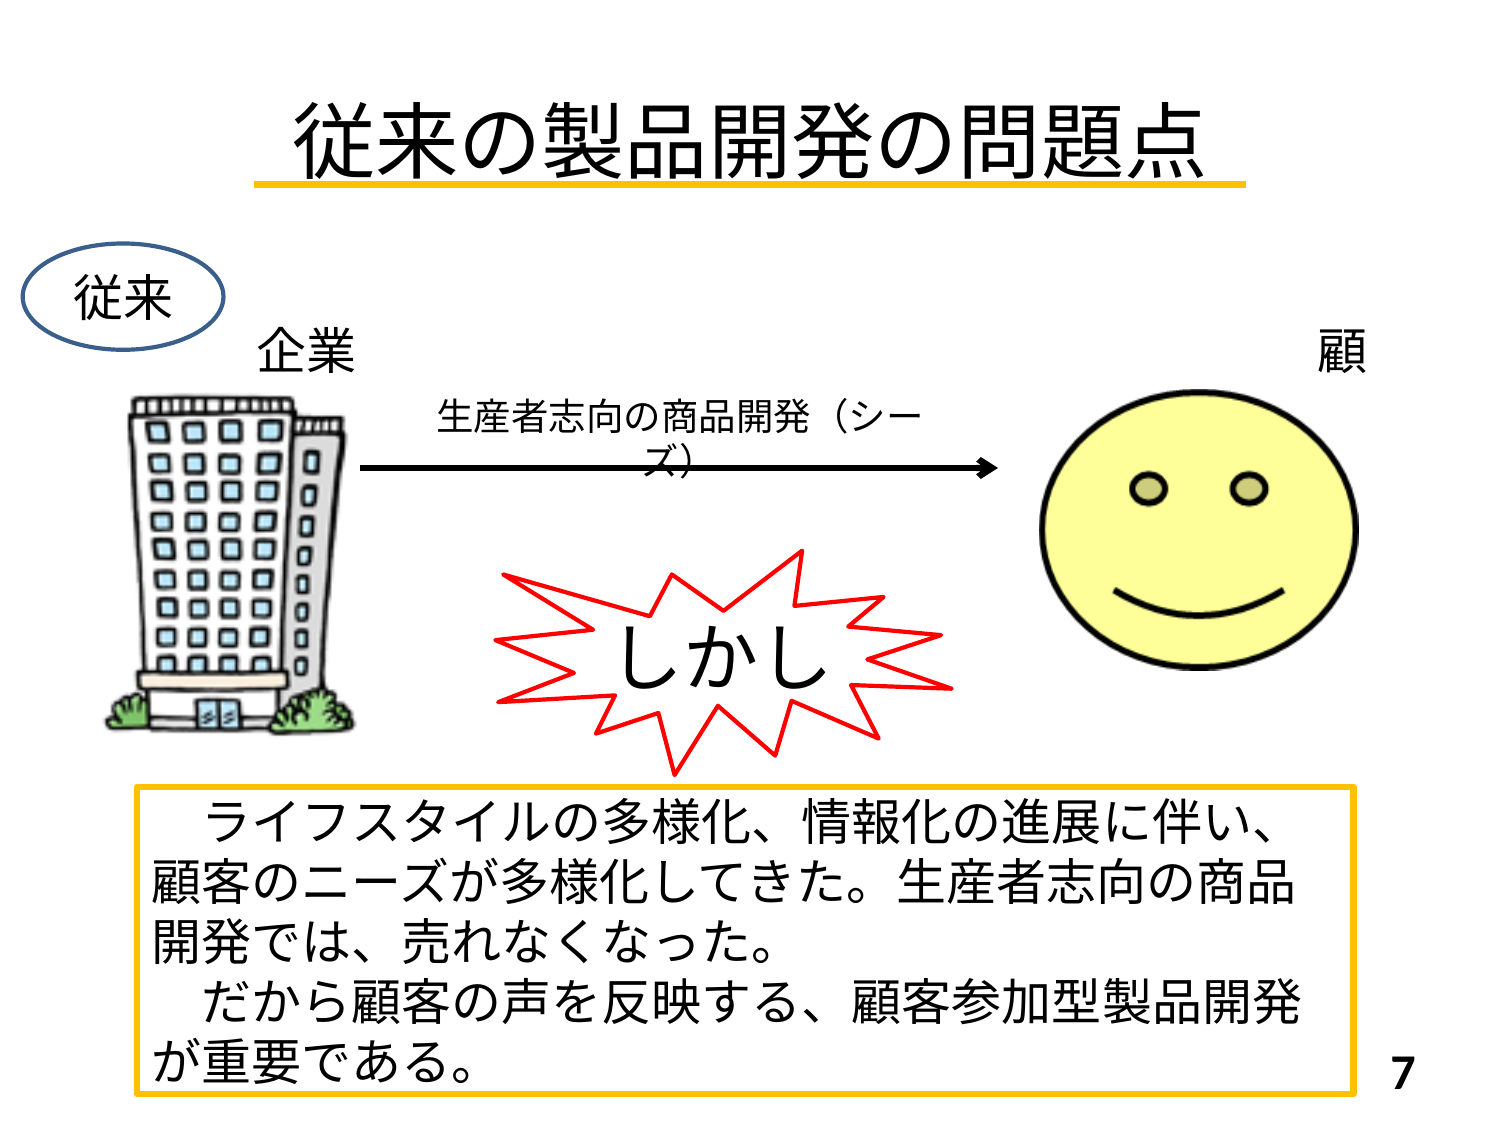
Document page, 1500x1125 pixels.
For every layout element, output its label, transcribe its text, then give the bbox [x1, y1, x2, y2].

text_box 従来 [20, 241, 226, 352]
list 企業 顧客 [75, 262, 1425, 1005]
slide_number 7 [1080, 1039, 1431, 1100]
title 従来の製品開発の問題点 [75, 45, 1425, 233]
text_box しかし [493, 548, 954, 778]
text_box ライフスタイルの多様化、情報化の進展に伴い、顧客のニーズが多様化してきた。生産者志向の商品開発では、売れなくなった。 だから顧客の声を反映する、顧客参加型製品開発が重要である。 [135, 785, 1356, 1096]
picture [52, 386, 405, 739]
text_box 生産者志向の商品開発（シーズ） [409, 419, 955, 458]
picture [1039, 389, 1360, 671]
